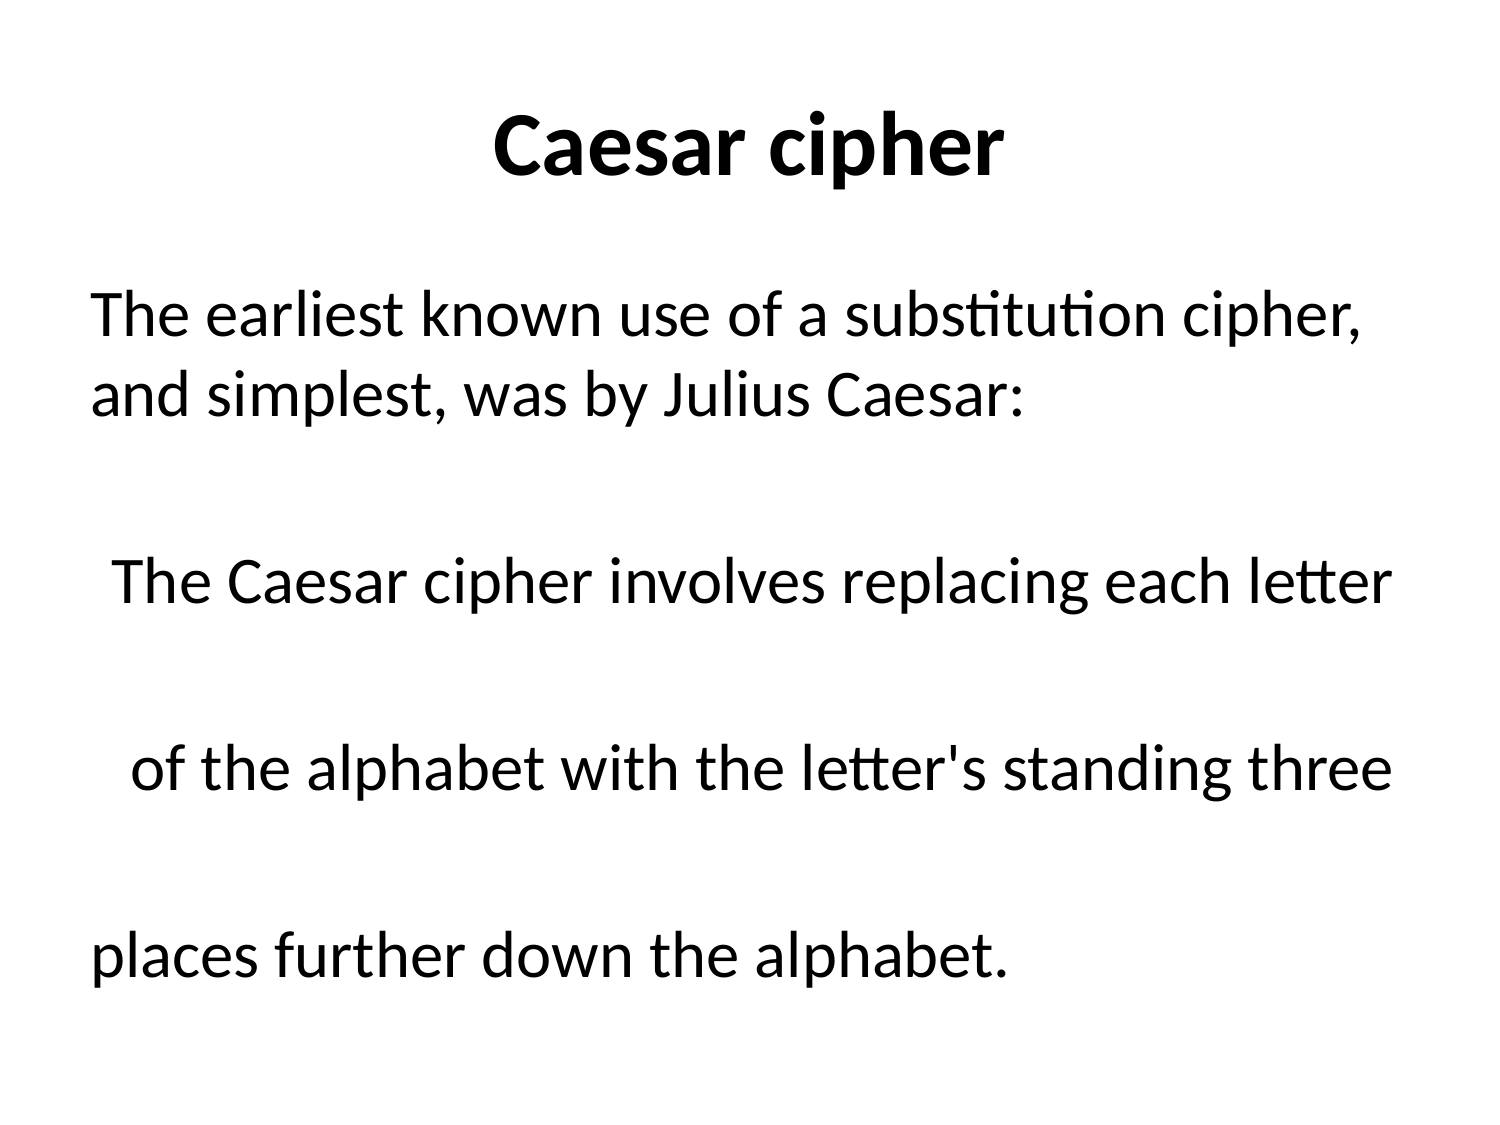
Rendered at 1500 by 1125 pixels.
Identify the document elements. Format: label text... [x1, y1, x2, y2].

title Caesar cipher [75, 45, 1425, 233]
list The earliest known use of a substitution cipher, and simplest, was by Julius Caesar: The Caesar cipher involves replacing each letter of the alphabet with the letter's standing three places further down the alphabet. [75, 262, 1425, 1005]
